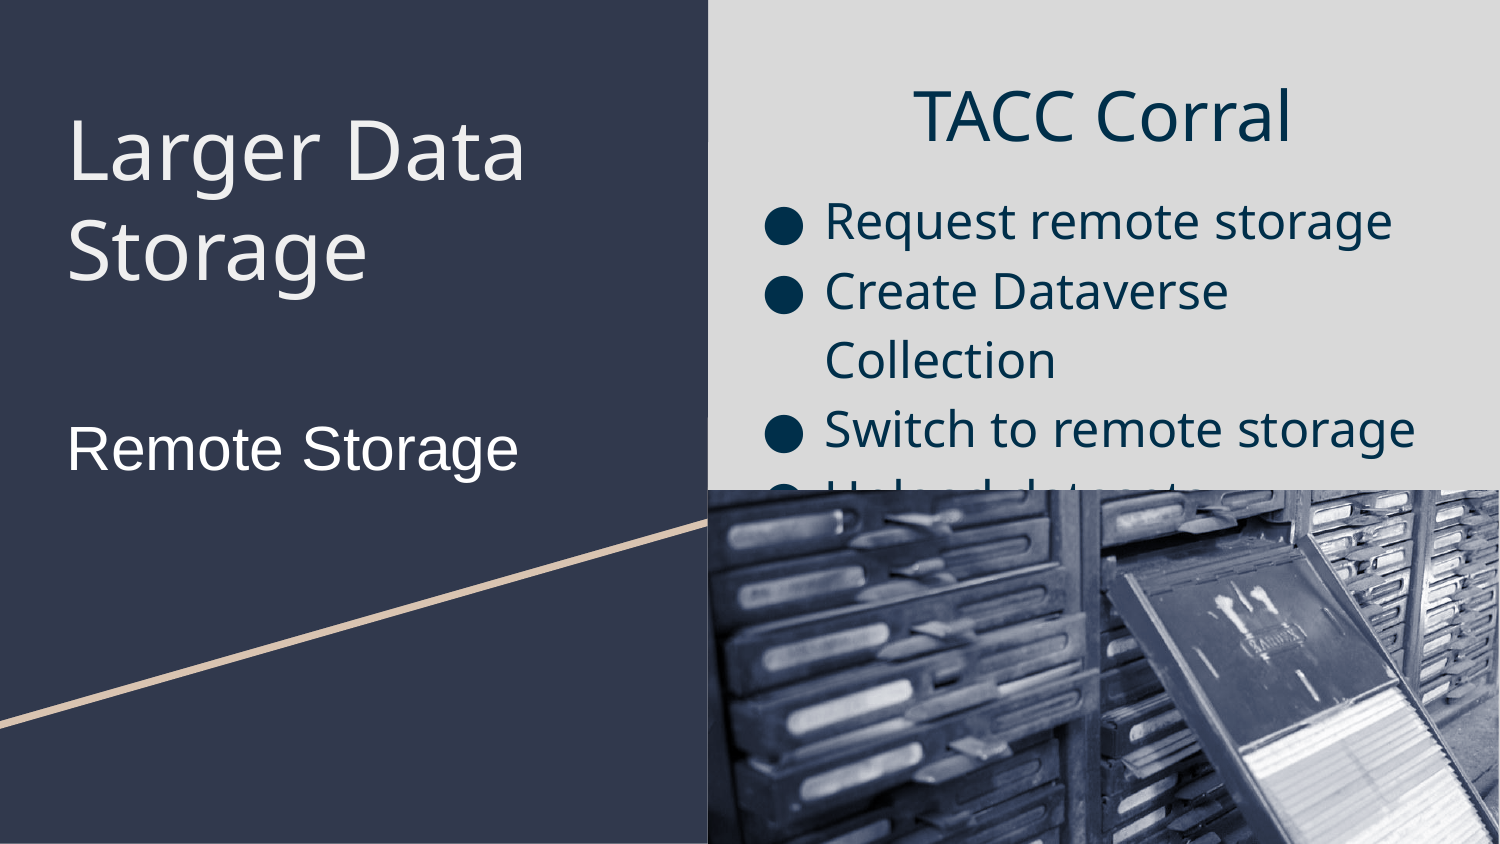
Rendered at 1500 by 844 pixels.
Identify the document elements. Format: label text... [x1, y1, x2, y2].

picture [707, 490, 1499, 844]
list TACC Corral Request remote storage Create Dataverse Collection Switch to remote storage Upload datasets [734, 44, 1472, 489]
title Larger Data Storage Remote Storage [51, 82, 660, 583]
